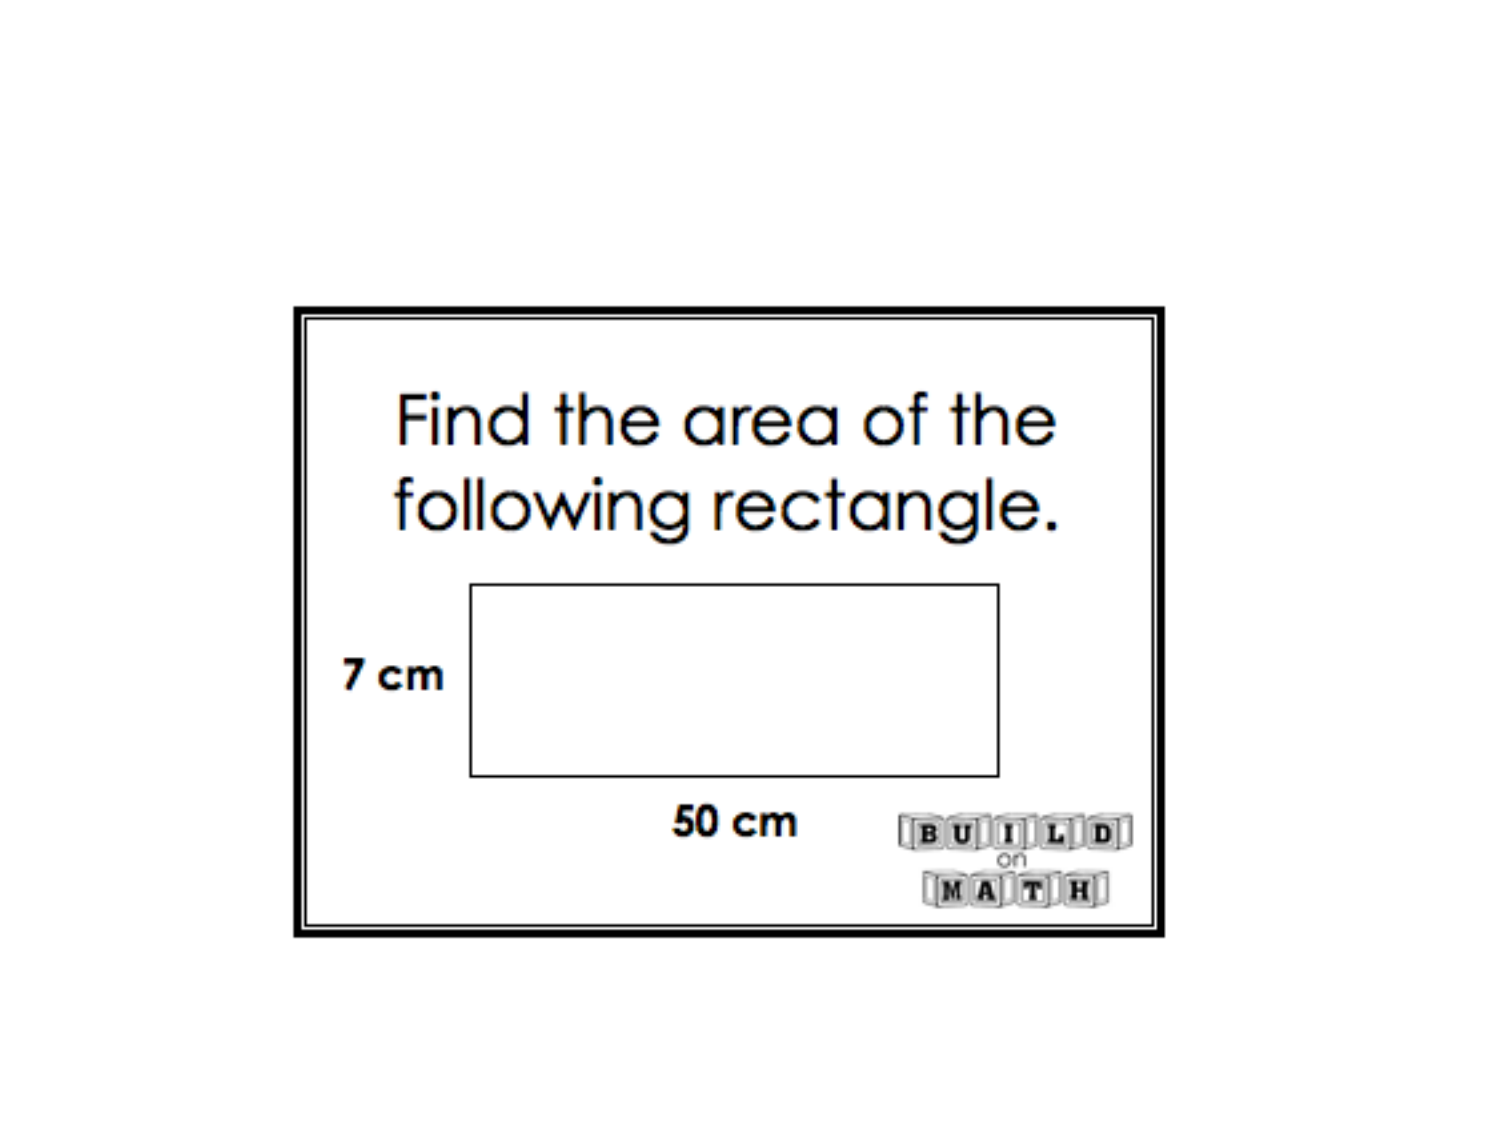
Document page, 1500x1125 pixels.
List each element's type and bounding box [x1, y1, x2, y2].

list [74, 262, 1426, 1006]
